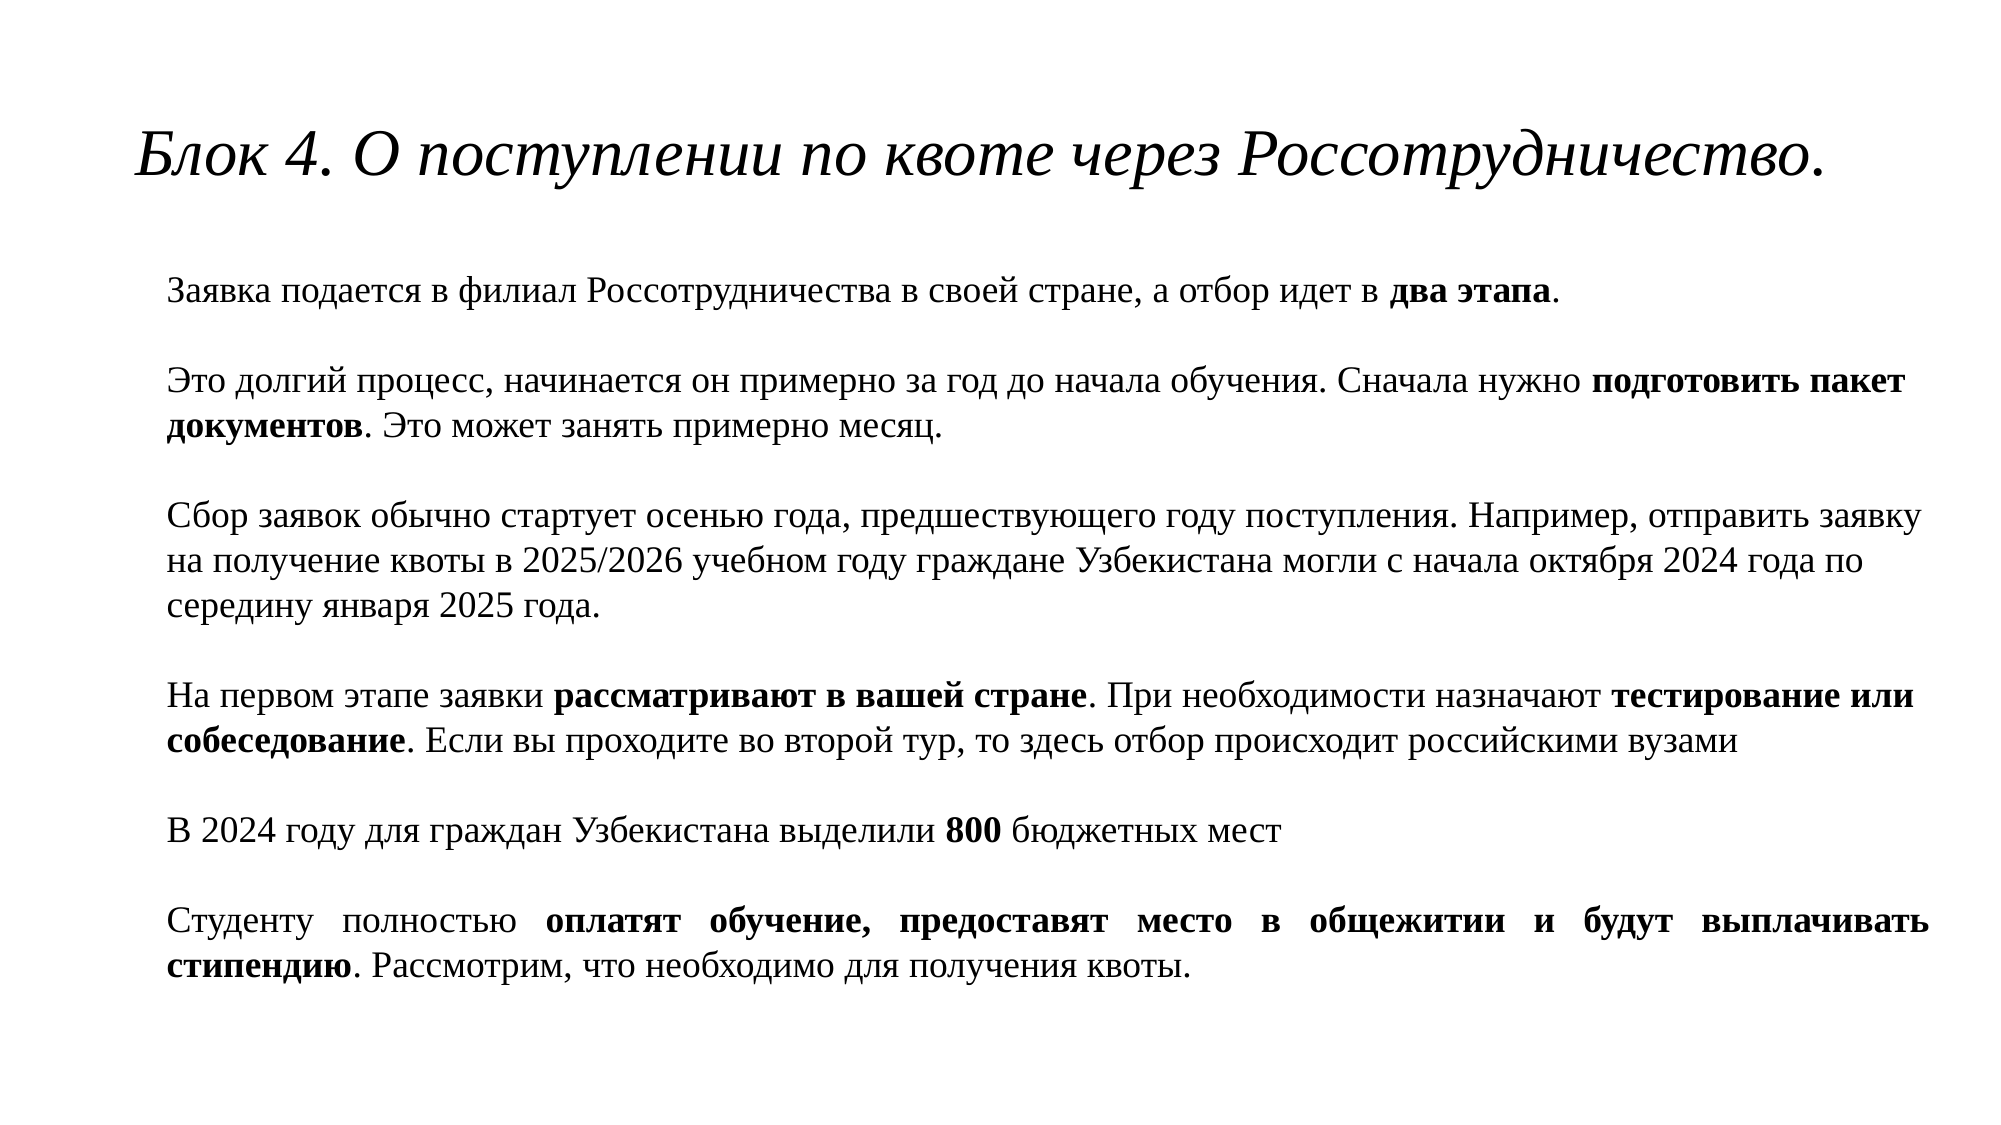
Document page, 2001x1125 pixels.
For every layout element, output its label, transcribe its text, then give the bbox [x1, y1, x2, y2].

text_box Заявка подается в филиал Россотрудничества в своей стране, а отбор идет в два этапа. Это долгий процесс, начинается он примерно за год до начала обучения. Сначала нужно подготовить пакет документов. Это может занять примерно месяц. Сбор заявок обычно стартует осенью года, предшествующего году поступления. Например, отправить заявку на получение квоты в 2025/2026 учебном году граждане Узбекистана могли с начала октября 2024 года по середину января 2025 года. На первом этапе заявки рассматривают в вашей стране. При необходимости назначают тестирование или собеседование. Если вы проходите во второй тур, то здесь отбор происходит российскими вузами В 2024 году для граждан Узбекистана выделили 800 бюджетных мест Студенту полностью оплатят обучение, предоставят место в общежитии и будут выплачивать стипендию. Рассмотрим, что необходимо для получения квоты. [151, 257, 1946, 993]
text_box Блок 4. О поступлении по квоте через Россотрудничество. [120, 101, 1946, 196]
